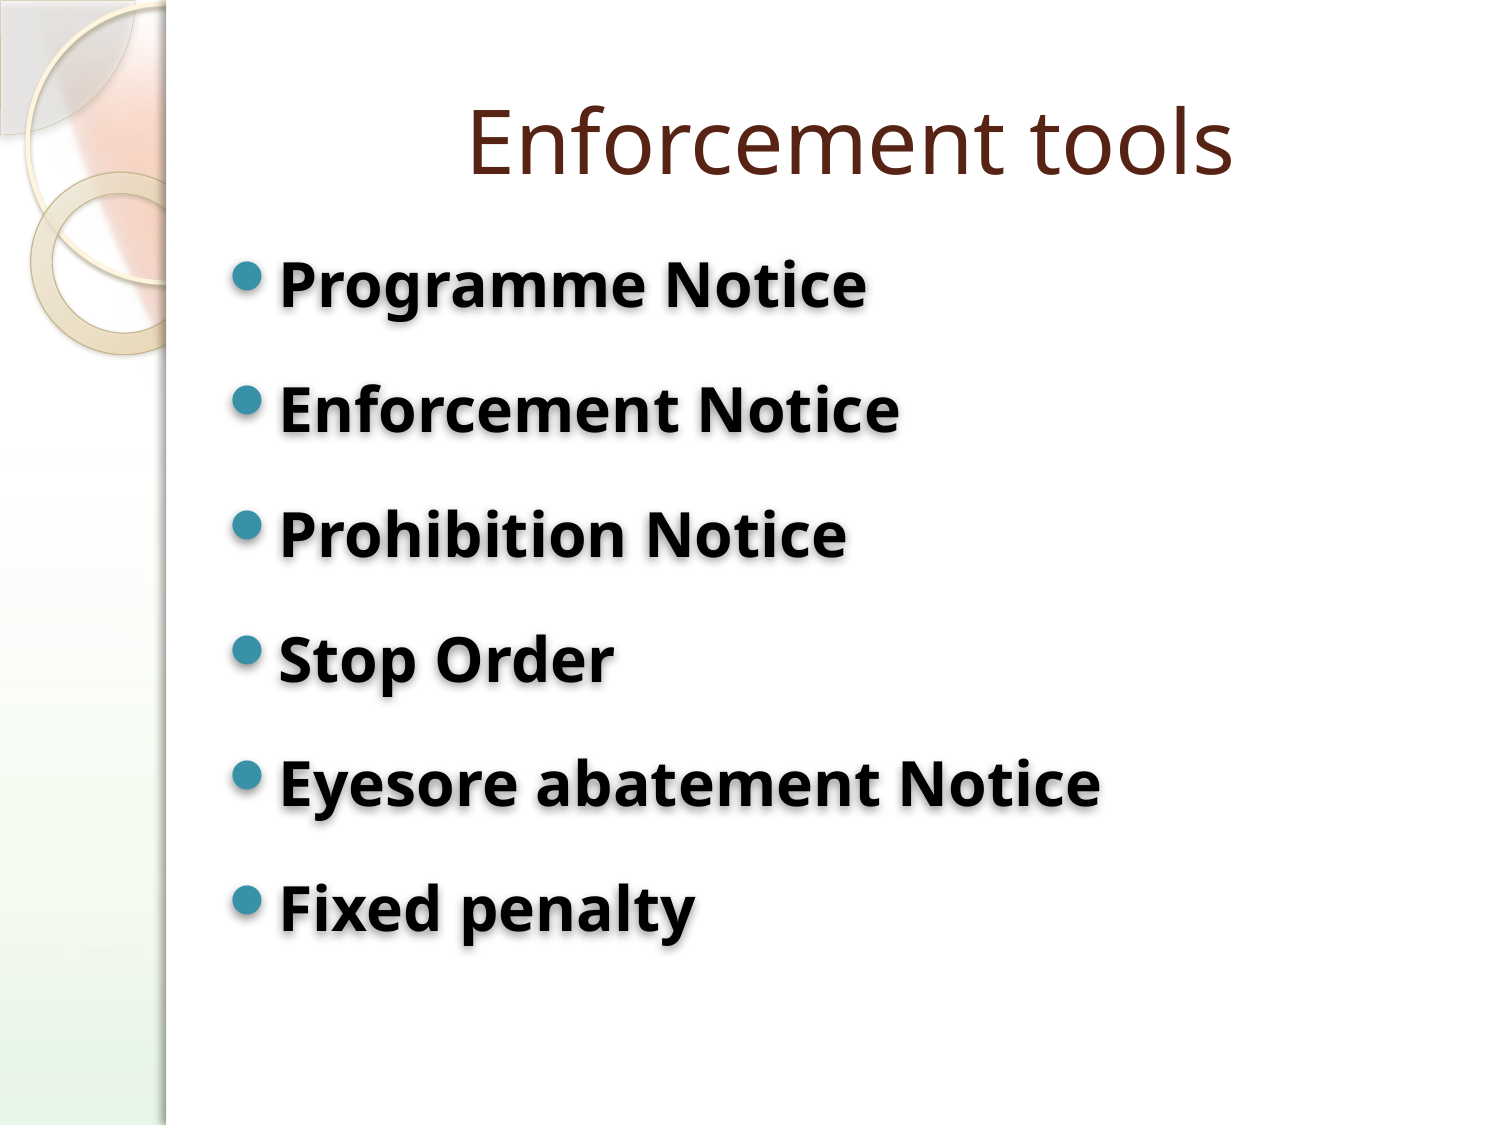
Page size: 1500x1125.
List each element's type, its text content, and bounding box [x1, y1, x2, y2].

list Programme Notice Enforcement Notice Prohibition Notice Stop Order Eyesore abatement Notice Fixed penalty [200, 200, 1466, 1113]
title Enforcement tools [235, 45, 1466, 198]
